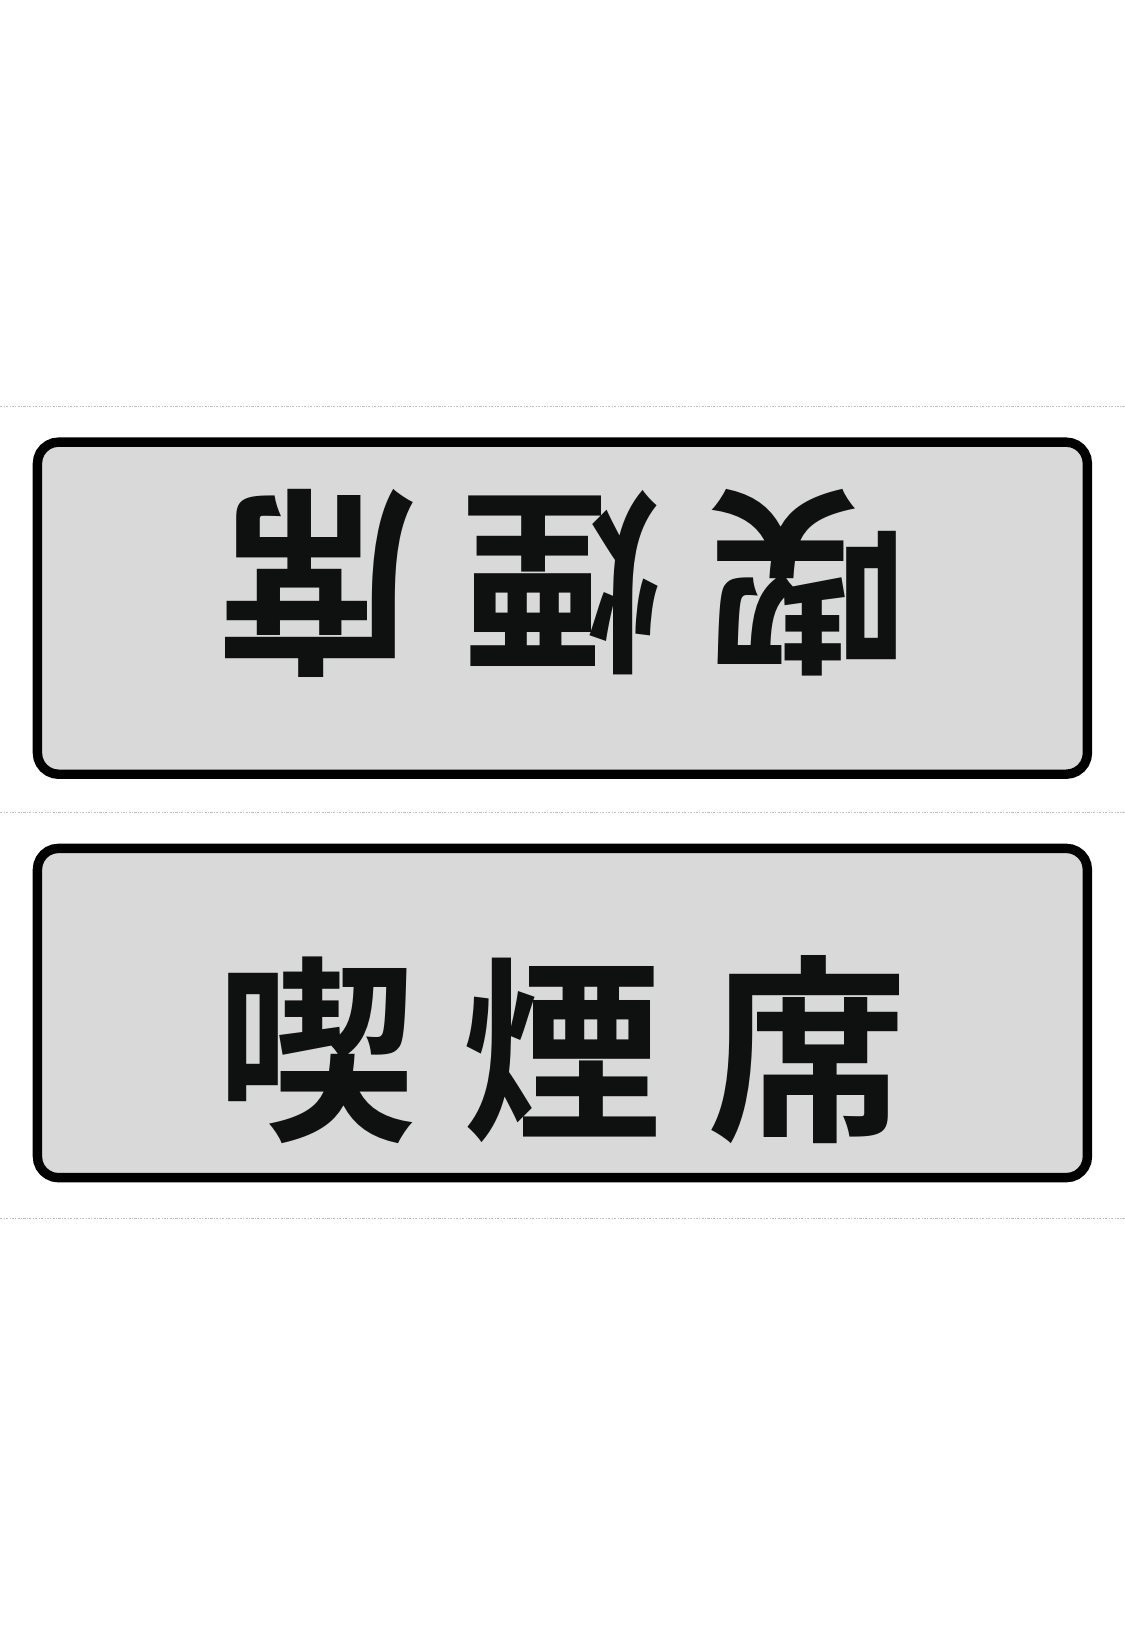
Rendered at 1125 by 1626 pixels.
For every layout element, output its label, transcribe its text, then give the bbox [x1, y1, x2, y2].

text_box [36, 441, 1089, 776]
text_box [36, 847, 1089, 1179]
text_box 喫 煙 席 [202, 459, 923, 715]
text_box 喫 煙 席 [202, 918, 923, 1173]
